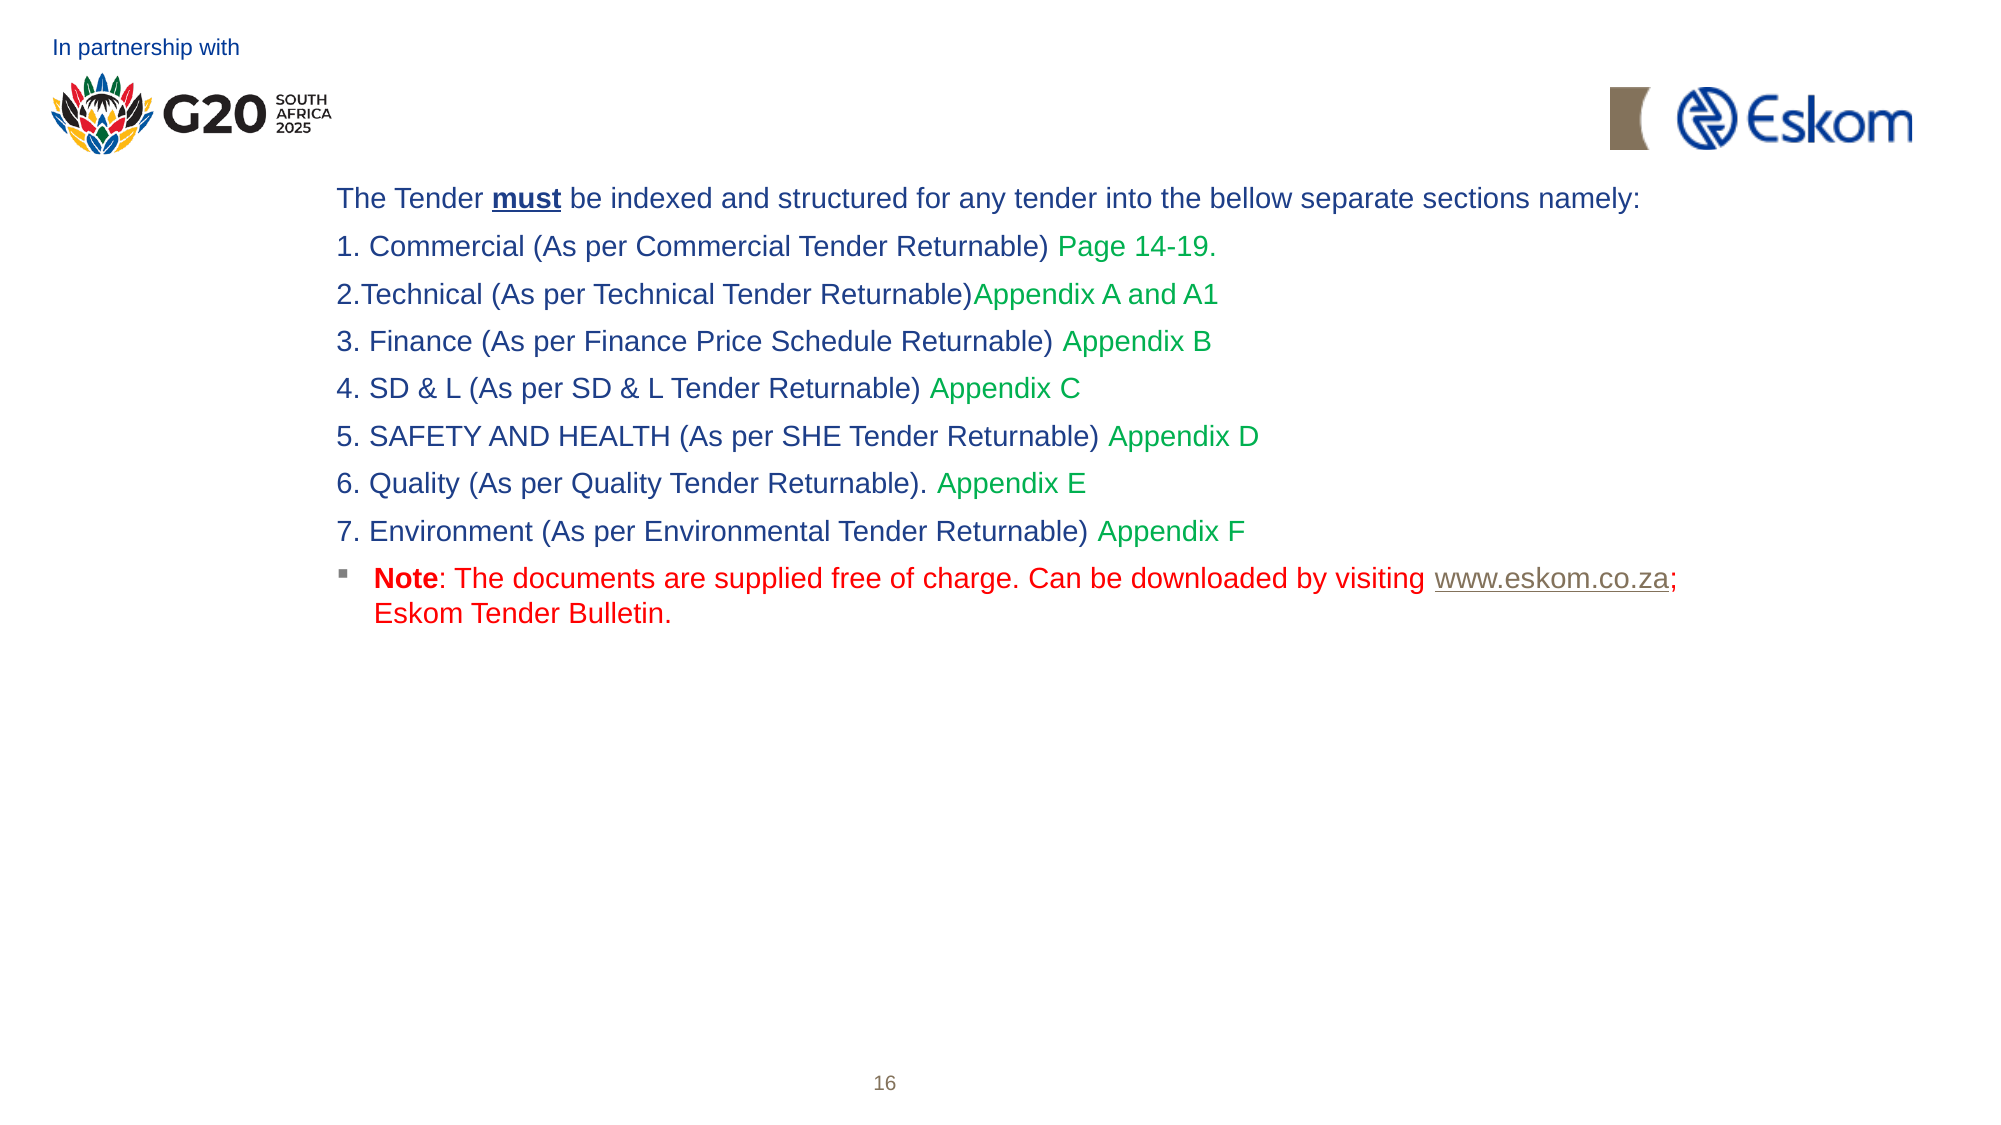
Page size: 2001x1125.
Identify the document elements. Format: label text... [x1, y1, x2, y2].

slide_number 16 [858, 1058, 1063, 1103]
picture [50, 72, 337, 155]
list The Tender must be indexed and structured for any tender into the bellow separate sections namely: 1. Commercial (As per Commercial Tender Returnable) Page 14-19. 2.Technical (As per Technical Tender Returnable)Appendix A and A1 3. Finance (As per Finance Price Schedule Returnable) Appendix B 4. SD & L (As per SD & L Tender Returnable) Appendix C 5. SAFETY AND HEALTH (As per SHE Tender Returnable) Appendix D 6. Quality (As per Quality Tender Returnable). Appendix E 7. Environment (As per Environmental Tender Returnable) Appendix F Note: The documents are supplied free of charge. Can be downloaded by visiting www.eskom.co.za; Eskom Tender Bulletin. [321, 176, 1697, 1103]
